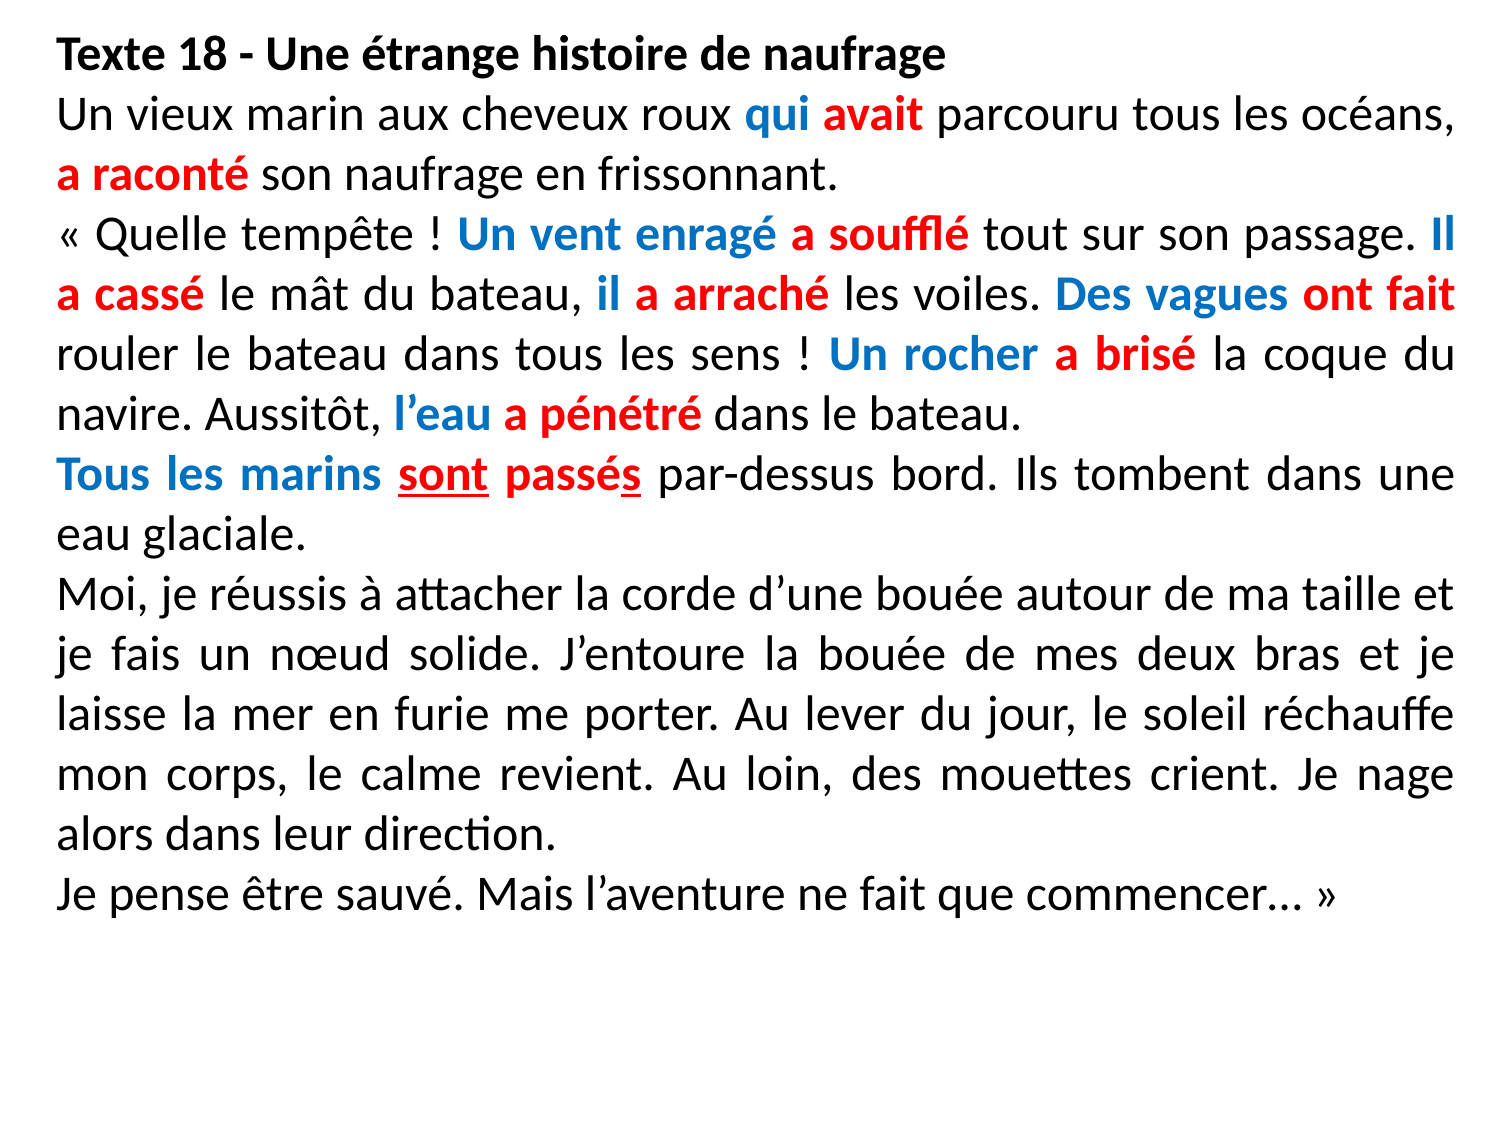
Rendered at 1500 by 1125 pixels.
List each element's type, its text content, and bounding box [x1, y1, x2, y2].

text_box Texte 18 - Une étrange histoire de naufrage Un vieux marin aux cheveux roux qui avait parcouru tous les océans, a raconté son naufrage en frissonnant. « Quelle tempête ! Un vent enragé a soufflé tout sur son passage. Il a cassé le mât du bateau, il a arraché les voiles. Des vagues ont fait rouler le bateau dans tous les sens ! Un rocher a brisé la coque du navire. Aussitôt, l’eau a pénétré dans le bateau. Tous les marins sont passés par-dessus bord. Ils tombent dans une eau glaciale. Moi, je réussis à attacher la corde d’une bouée autour de ma taille et je fais un nœud solide. J’entoure la bouée de mes deux bras et je laisse la mer en furie me porter. Au lever du jour, le soleil réchauffe mon corps, le calme revient. Au loin, des mouettes crient. Je nage alors dans leur direction. Je pense être sauvé. Mais l’aventure ne fait que commencer… » [41, 13, 1471, 928]
